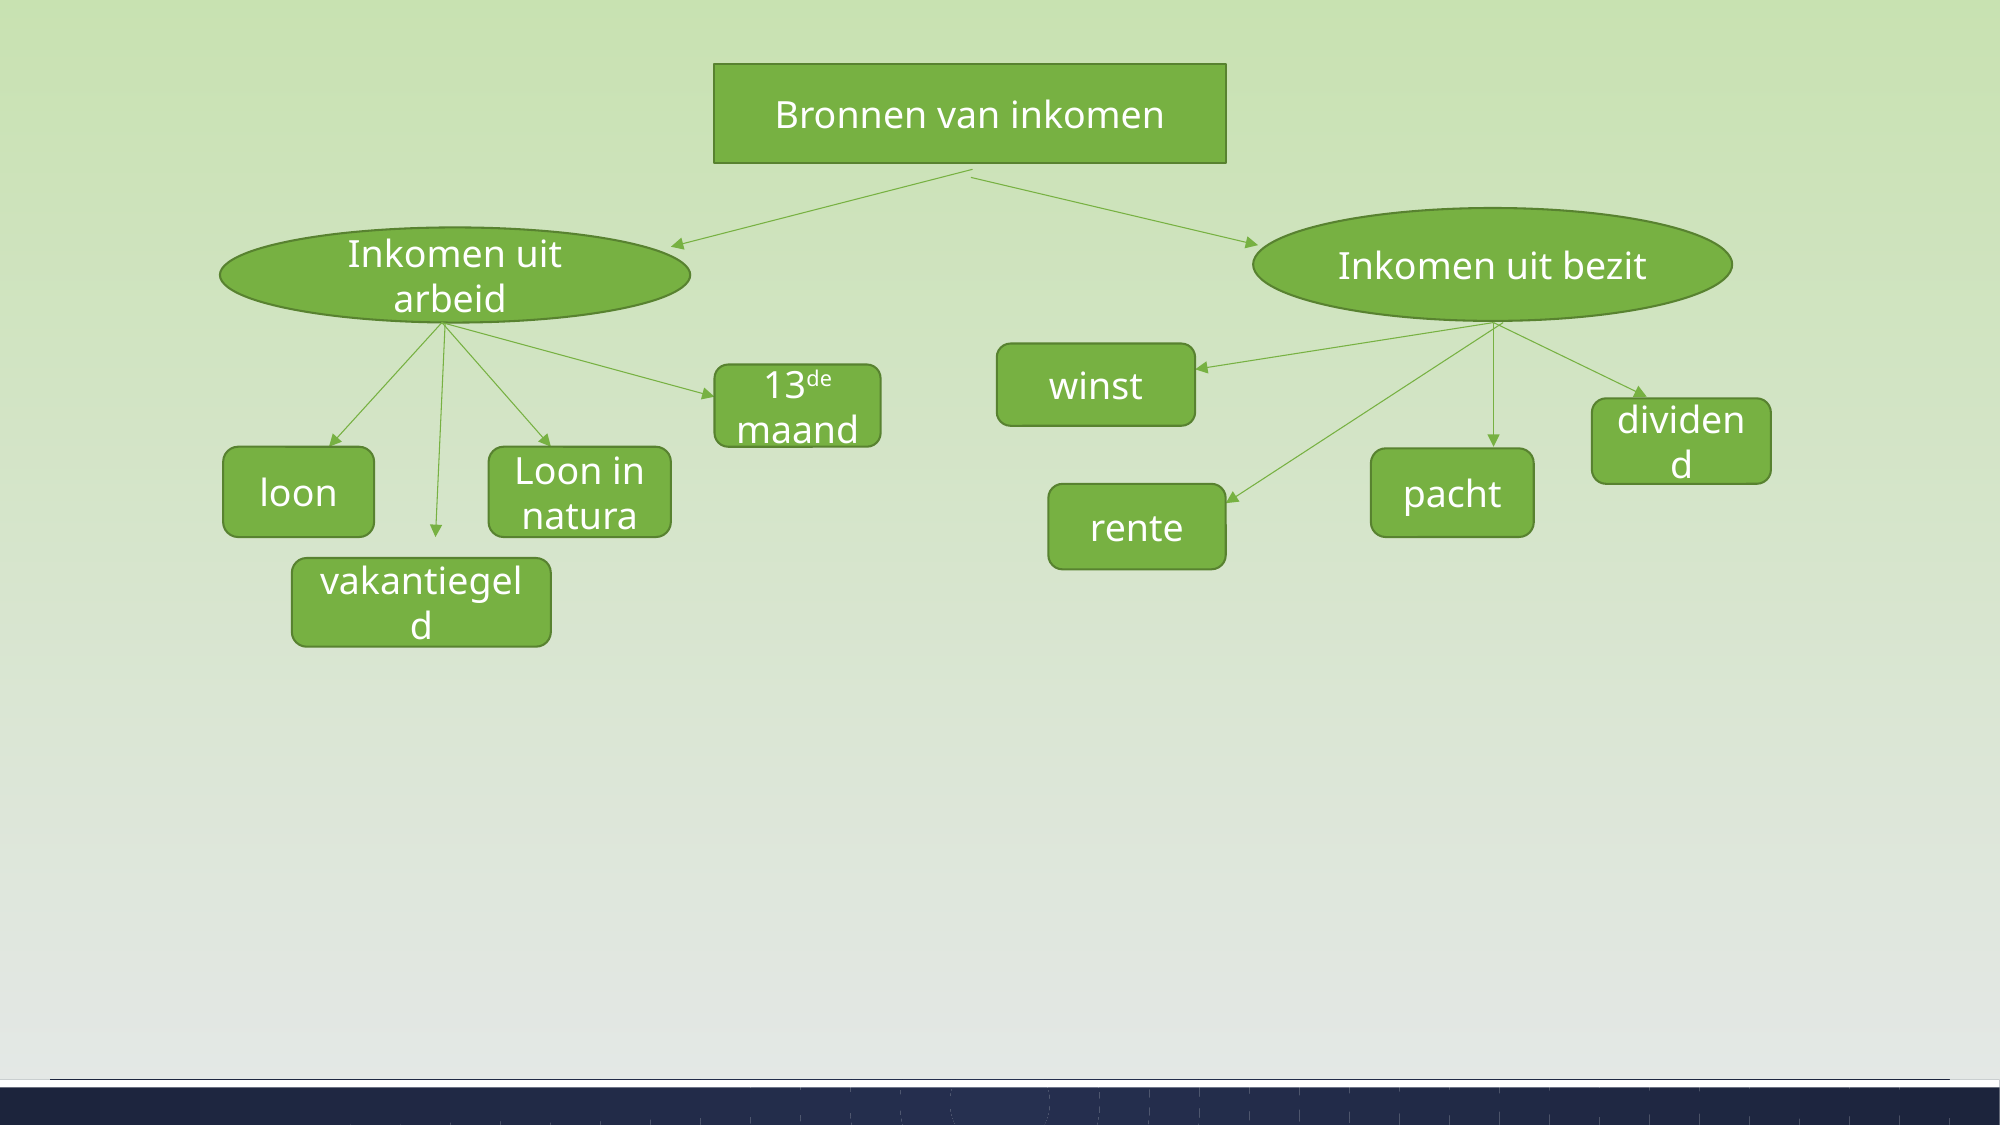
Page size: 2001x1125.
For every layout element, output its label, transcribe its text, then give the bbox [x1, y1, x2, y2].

text_box pacht [1369, 447, 1535, 539]
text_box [970, 177, 1259, 246]
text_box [1225, 322, 1504, 504]
text_box rente [1047, 482, 1227, 571]
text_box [441, 397, 551, 447]
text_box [328, 322, 435, 447]
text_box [670, 169, 973, 247]
text_box dividend [1590, 397, 1772, 485]
text_box Bronnen van inkomen [713, 63, 1227, 164]
text_box Loon in natura [487, 445, 672, 539]
text_box Inkomen uit arbeid [218, 226, 692, 322]
text_box Inkomen uit bezit [1252, 206, 1734, 322]
text_box 13de maand [713, 363, 882, 448]
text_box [435, 322, 446, 537]
text_box loon [222, 445, 376, 539]
text_box vakantiegeld [290, 556, 552, 648]
text_box winst [995, 342, 1197, 427]
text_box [1195, 322, 1225, 370]
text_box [441, 322, 715, 397]
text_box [1493, 322, 1647, 397]
